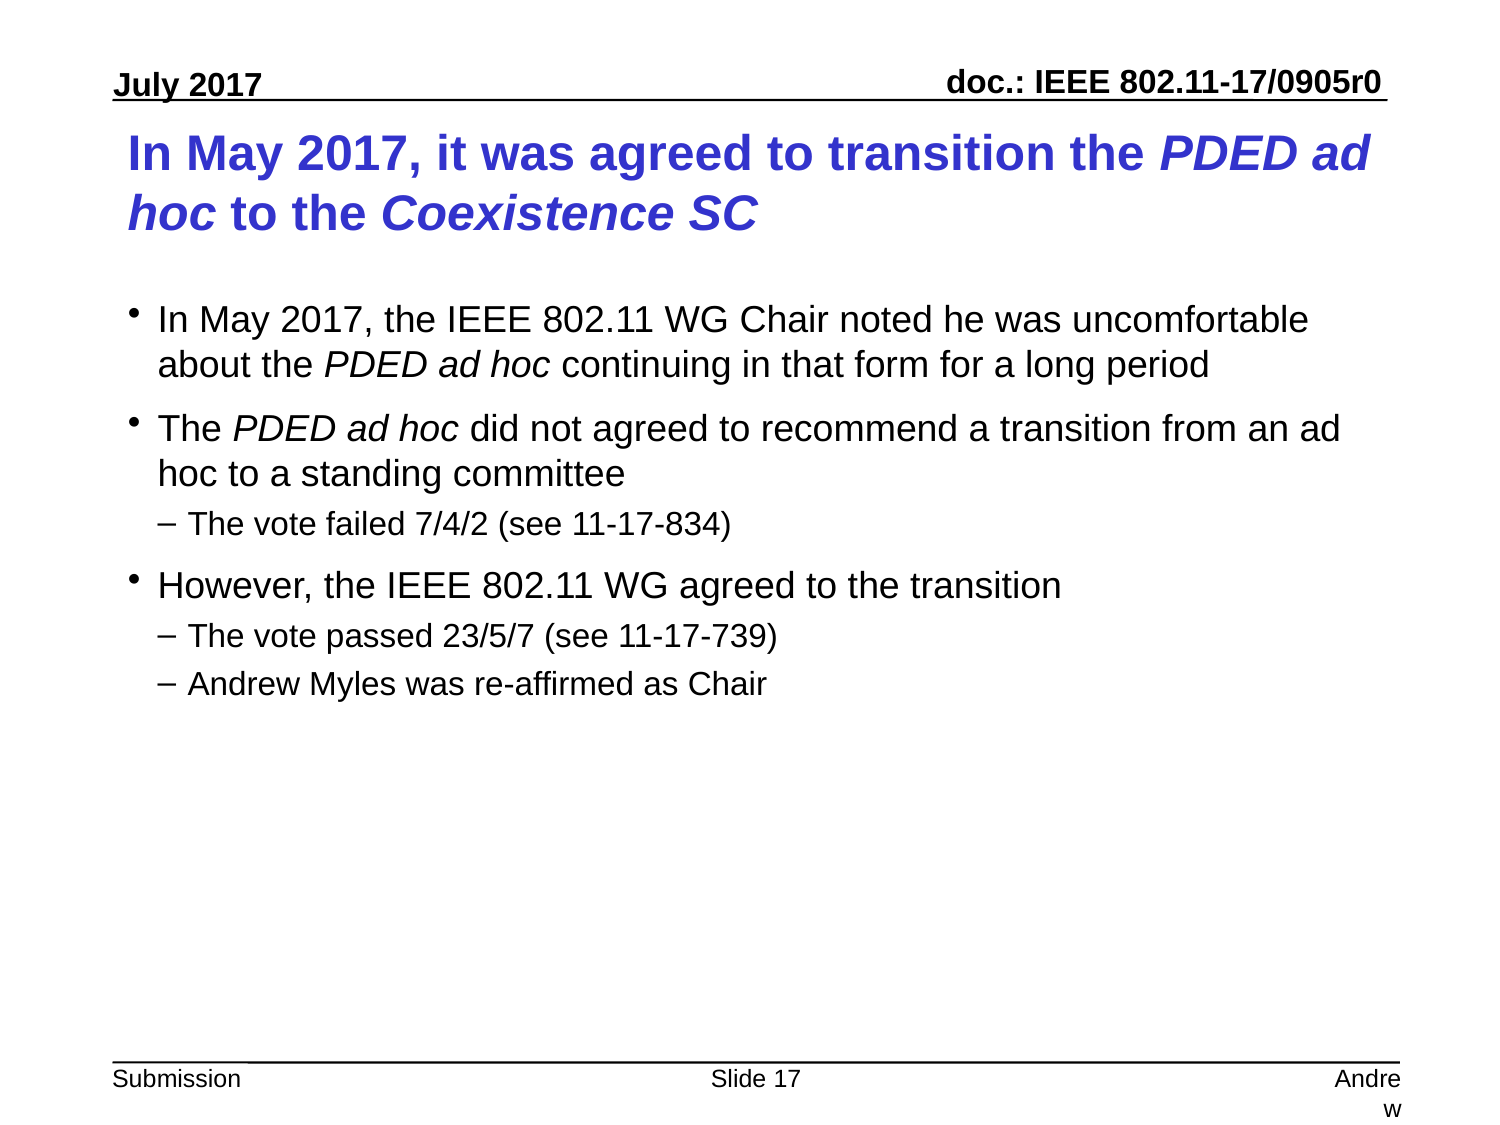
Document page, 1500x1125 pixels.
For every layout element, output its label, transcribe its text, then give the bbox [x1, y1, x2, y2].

footer Andrew Myles, Cisco [1320, 1061, 1402, 1093]
slide_number Slide 17 [709, 1061, 803, 1093]
title In May 2017, it was agreed to transition the PDED ad hoc to the Coexistence SC [112, 112, 1388, 287]
list In May 2017, the IEEE 802.11 WG Chair noted he was uncomfortable about the PDED ad hoc continuing in that form for a long period The PDED ad hoc did not agreed to recommend a transition from an ad hoc to a standing committee The vote failed 7/4/2 (see 11-17-834) However, the IEEE 802.11 WG agreed to the transition The vote passed 23/5/7 (see 11-17-739) Andrew Myles was re-affirmed as Chair [112, 287, 1388, 963]
